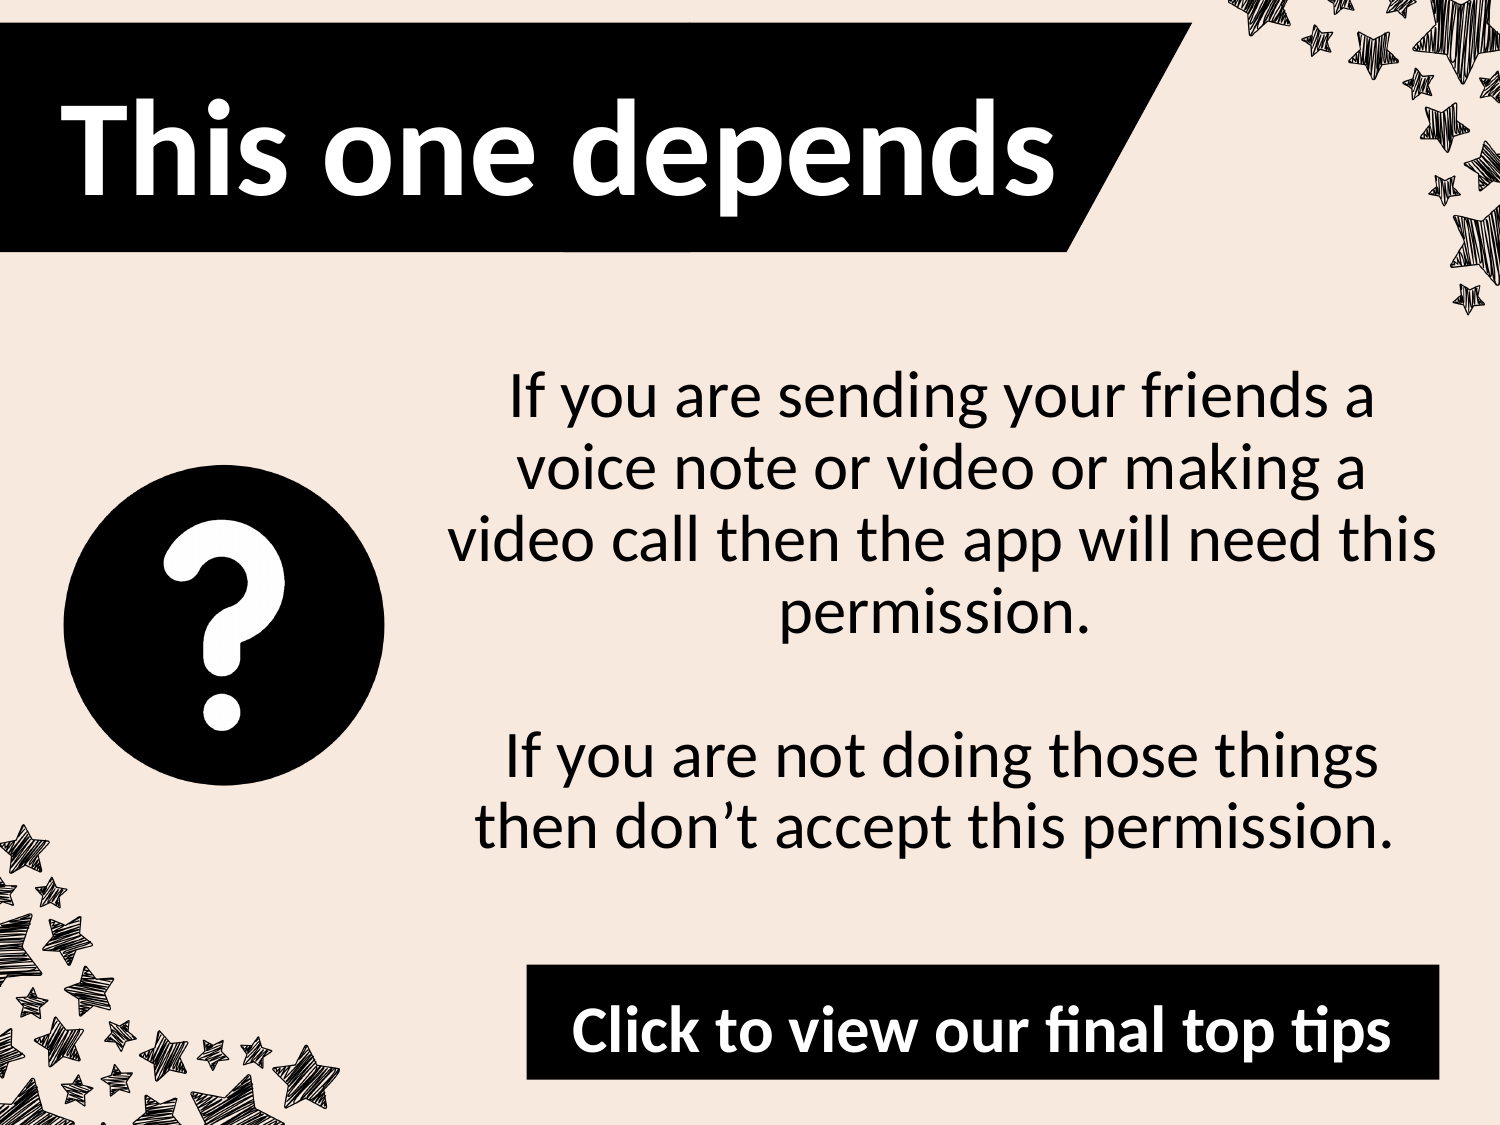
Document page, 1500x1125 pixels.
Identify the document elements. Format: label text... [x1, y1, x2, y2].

text_box [688, 21, 1194, 214]
picture [1228, 0, 1500, 352]
text_box [562, 230, 1080, 254]
text_box If you are sending your friends a voice note or video or making a video call then the app will need this permission. If you are not doing those things then don’t accept this permission. [425, 352, 1460, 877]
picture [0, 824, 340, 1125]
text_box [526, 964, 1440, 1080]
text_box [0, 22, 691, 253]
text_box [517, 948, 1455, 1096]
picture [59, 462, 394, 791]
text_box This one depends [45, 38, 1089, 230]
